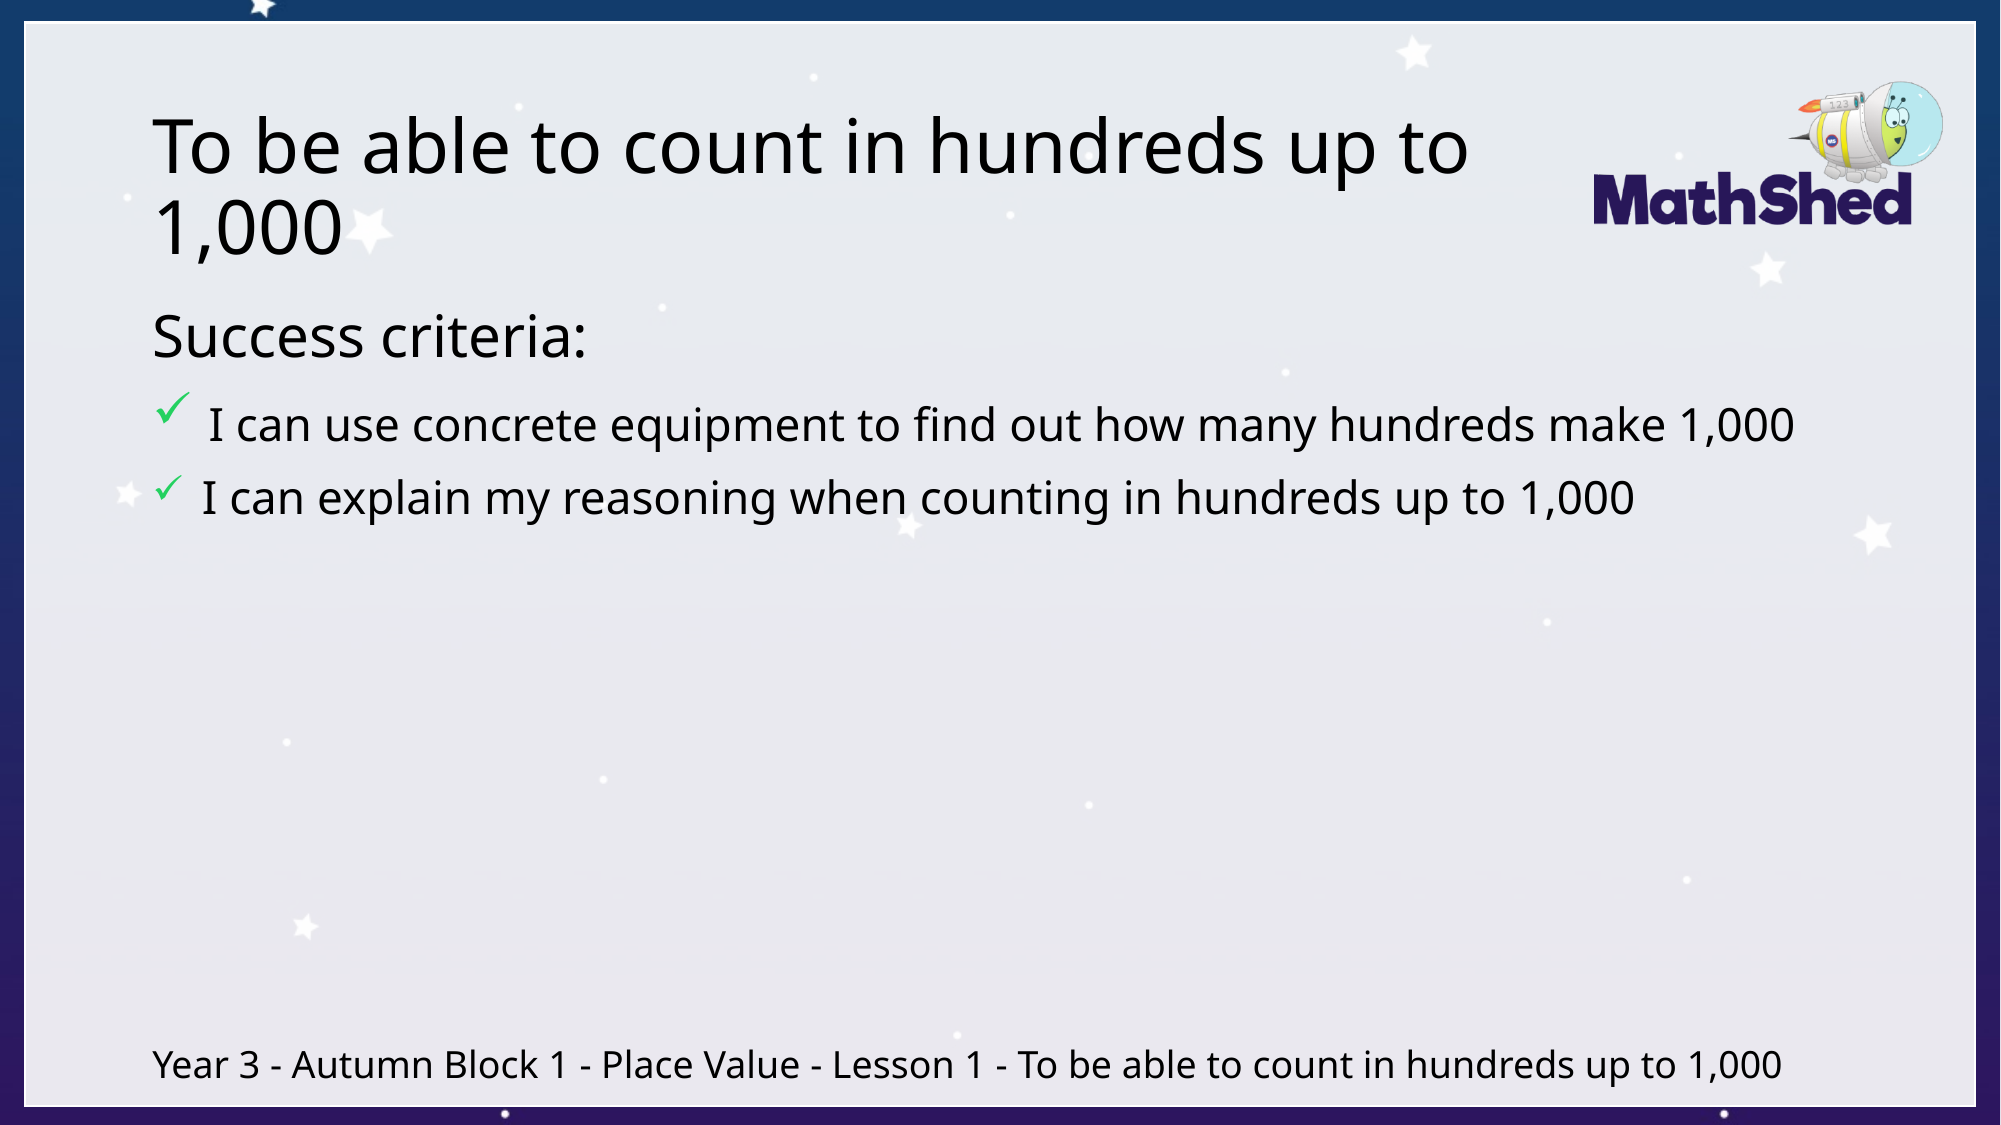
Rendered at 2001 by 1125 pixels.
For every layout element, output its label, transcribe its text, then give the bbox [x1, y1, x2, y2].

list Success criteria: I can use concrete equipment to find out how many hundreds make 1,000 I can explain my reasoning when counting in hundreds up to 1,000 [137, 299, 1863, 1014]
footer Year 3 - Autumn Block 1 - Place Value - Lesson 1 - To be able to count in hundreds up to 1,000 [137, 1033, 1863, 1093]
picture [0, 0, 2001, 1125]
title To be able to count in hundreds up to 1,000 [137, 81, 1578, 299]
